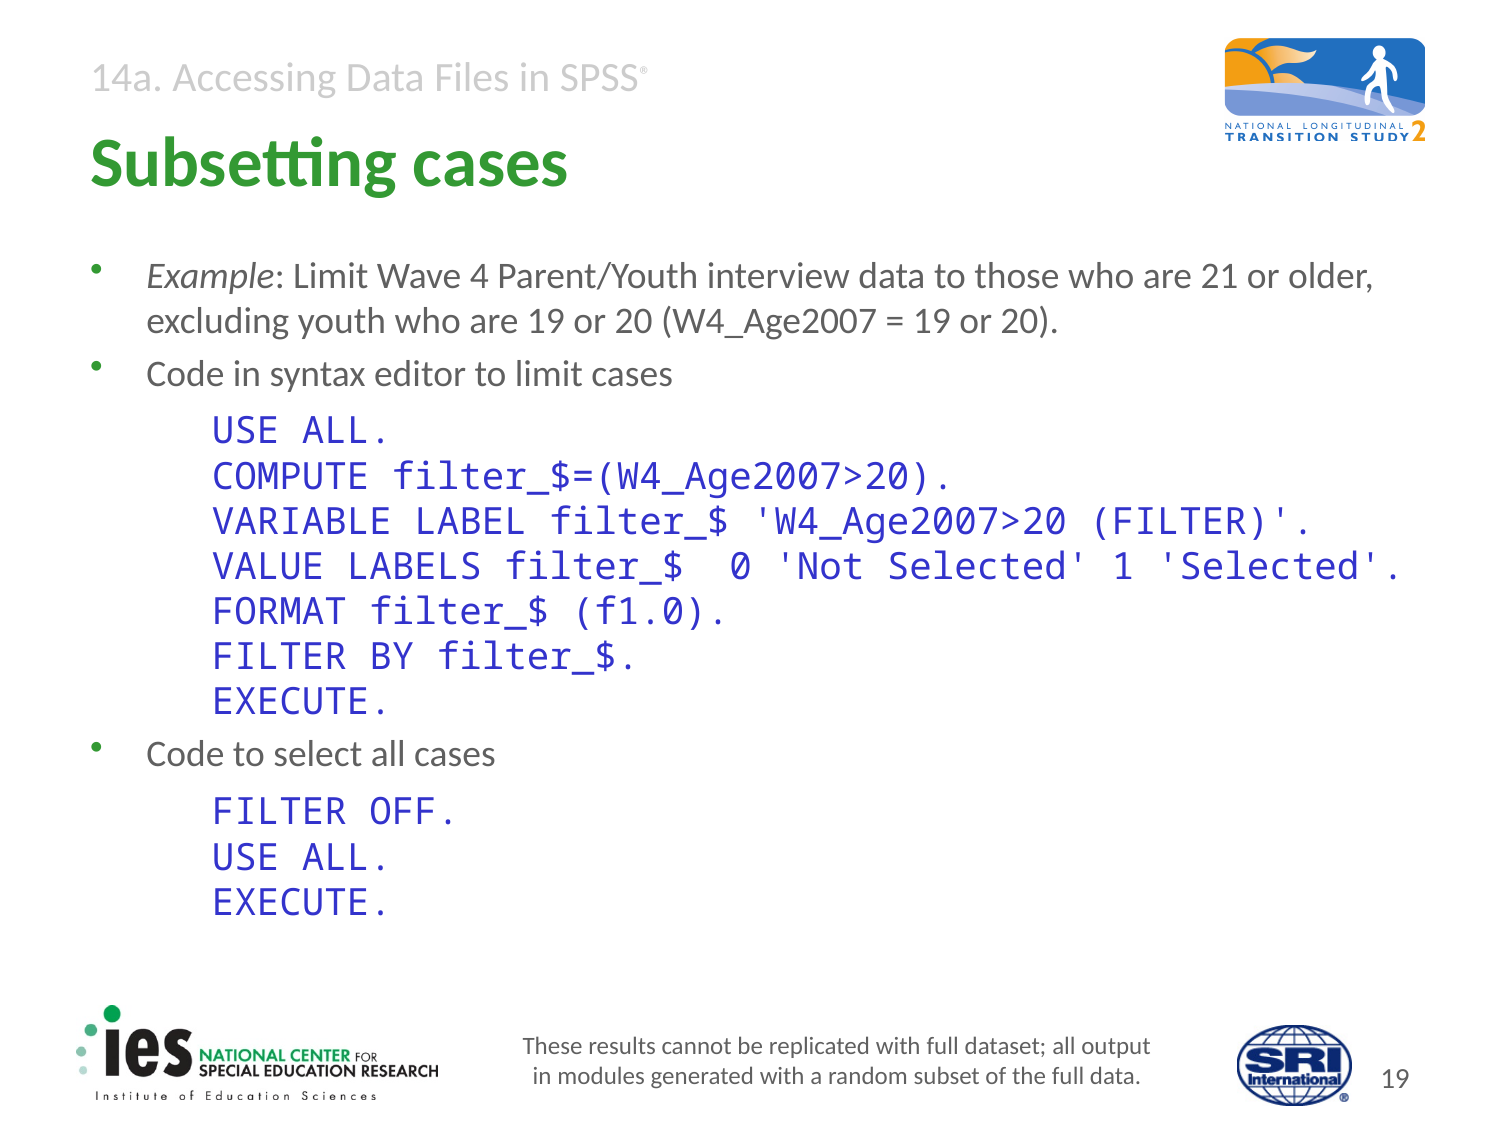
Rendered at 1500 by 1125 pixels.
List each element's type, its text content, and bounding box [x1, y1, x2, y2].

picture [1237, 1025, 1352, 1106]
title Subsetting cases [74, 90, 1426, 226]
list Example: Limit Wave 4 Parent/Youth interview data to those who are 21 or older, excluding youth who are 19 or 20 (W4_Age2007 = 19 or 20). Code in syntax editor to limit cases USE ALL. COMPUTE filter_$=(W4_Age2007>20). VARIABLE LABEL filter_$ 'W4_Age2007>20 (FILTER)'. VALUE LABELS filter_$ 0 'Not Selected' 1 'Selected'. FORMAT filter_$ (f1.0). FILTER BY filter_$. EXECUTE. Code to select all cases FILTER OFF. USE ALL. EXECUTE. [74, 243, 1426, 987]
picture [76, 1005, 438, 1100]
footer These results cannot be replicated with full dataset; all output in modules generated with a random subset of the full data. [437, 1021, 1238, 1101]
slide_number 18 [1321, 1051, 1426, 1125]
